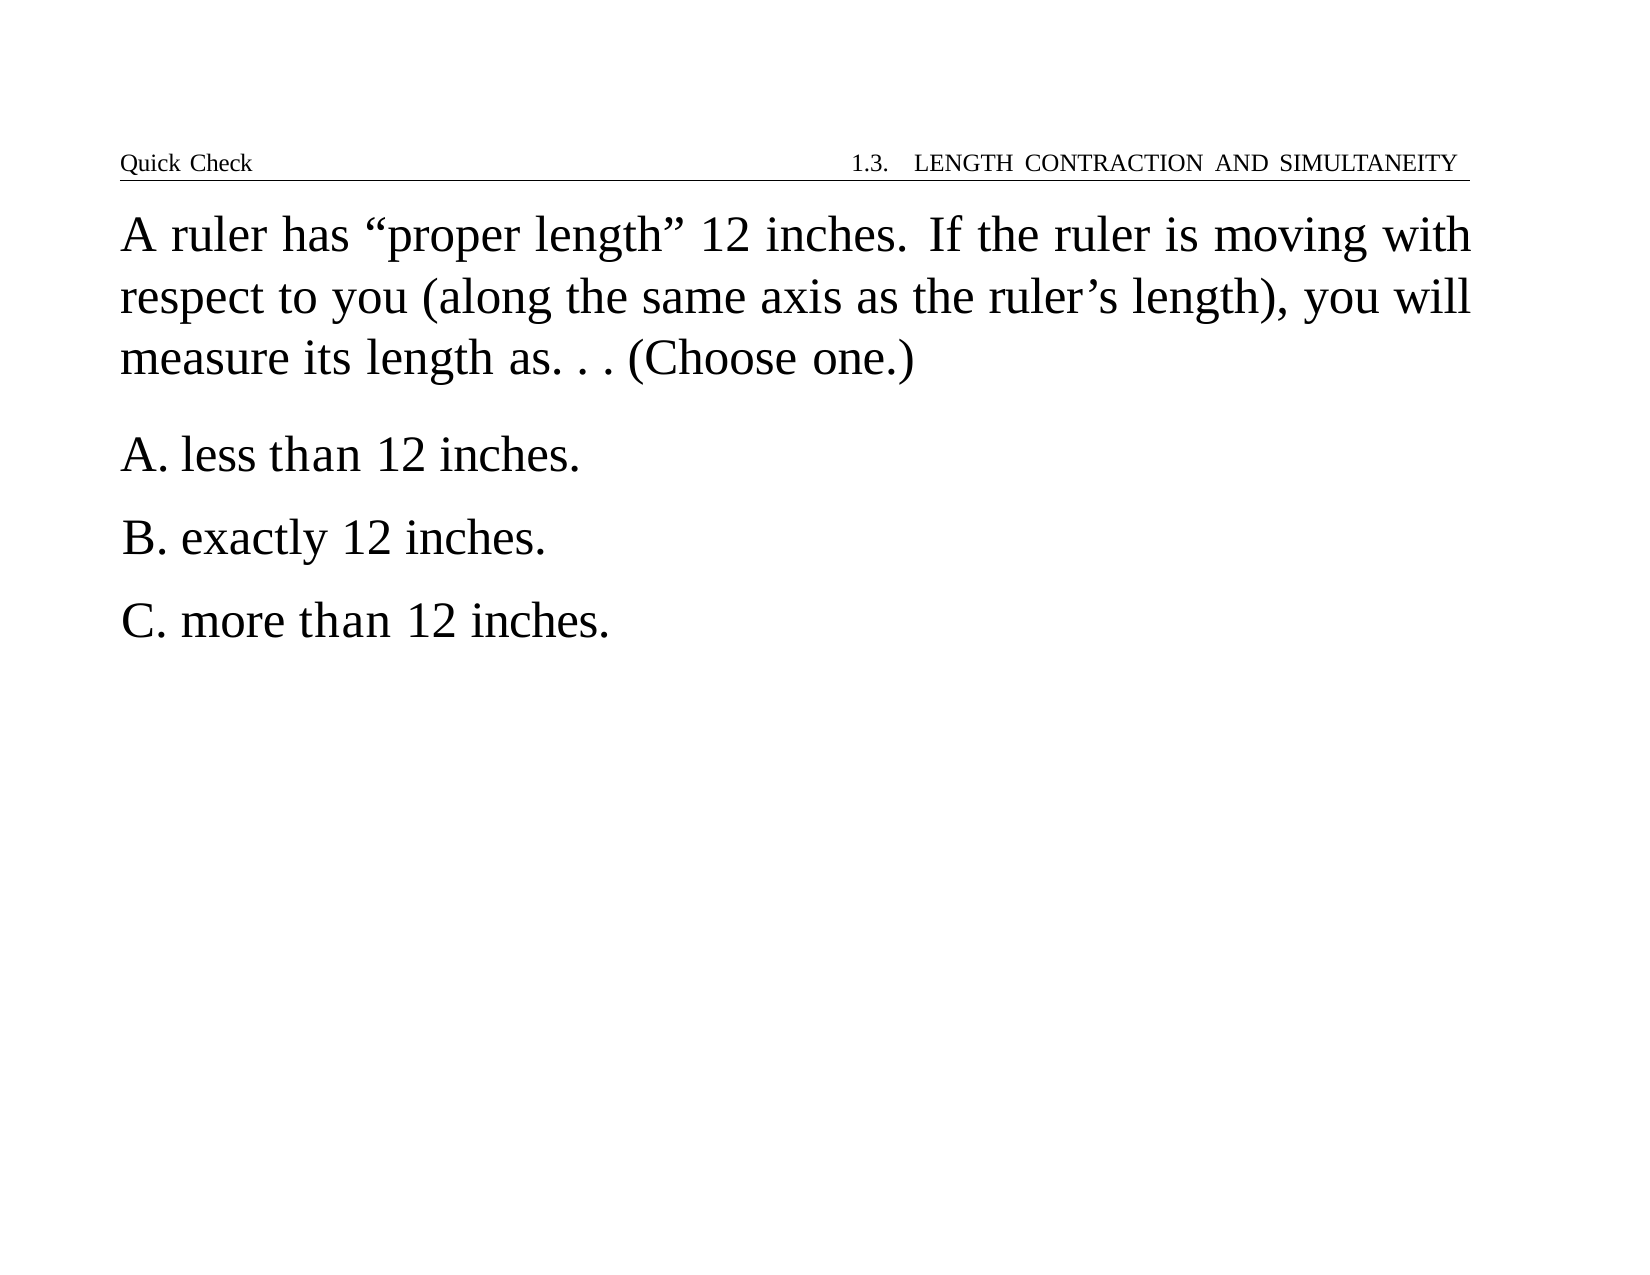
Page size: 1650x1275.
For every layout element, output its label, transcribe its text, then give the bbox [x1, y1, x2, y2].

text_box Quick Check 1.3. LENGTH CONTRACTION AND SIMULTANEITY [117, 144, 1473, 176]
text_box less than 12 inches. exactly 12 inches. more than 12 inches. [117, 397, 613, 649]
title A ruler has “proper length” 12 inches. If the ruler is moving with respect to you (along the same axis as the ruler’s length), you will measure its length as. . . (Choose one.) [117, 198, 1473, 413]
